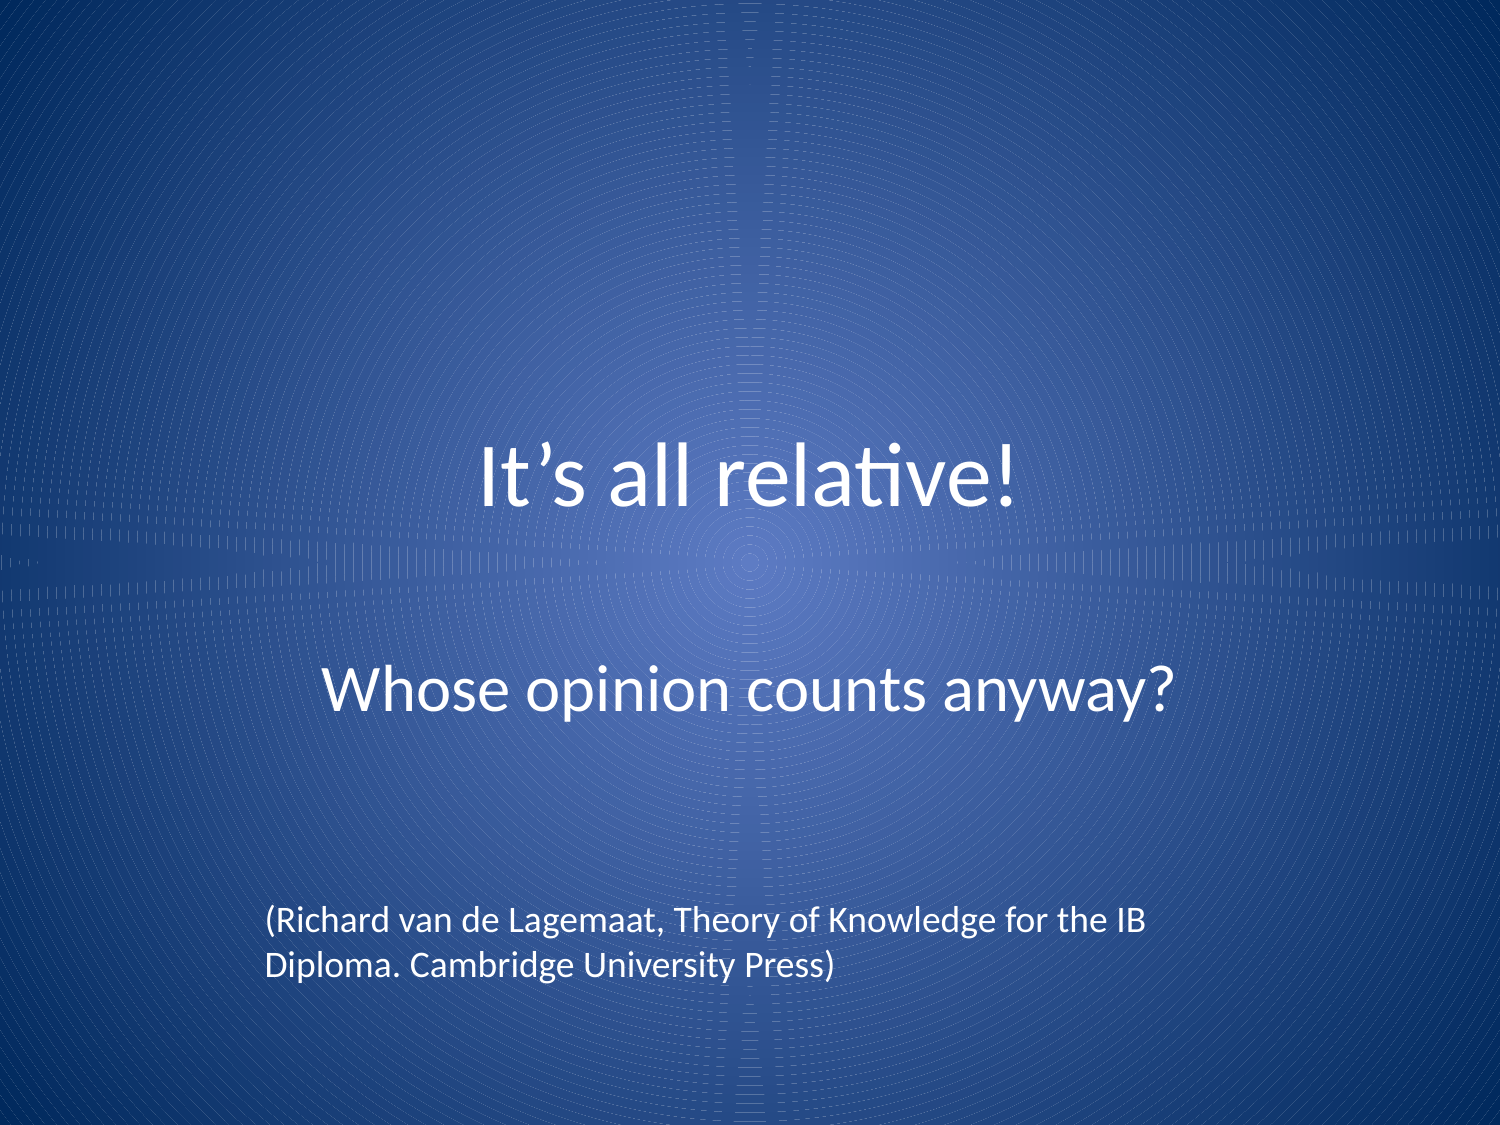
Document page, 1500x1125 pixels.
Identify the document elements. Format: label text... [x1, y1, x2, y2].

text_box (Richard van de Lagemaat, Theory of Knowledge for the IB Diploma. Cambridge University Press) [249, 887, 1213, 993]
subtitle Whose opinion counts anyway? [225, 637, 1275, 925]
title It’s all relative! [112, 349, 1388, 591]
